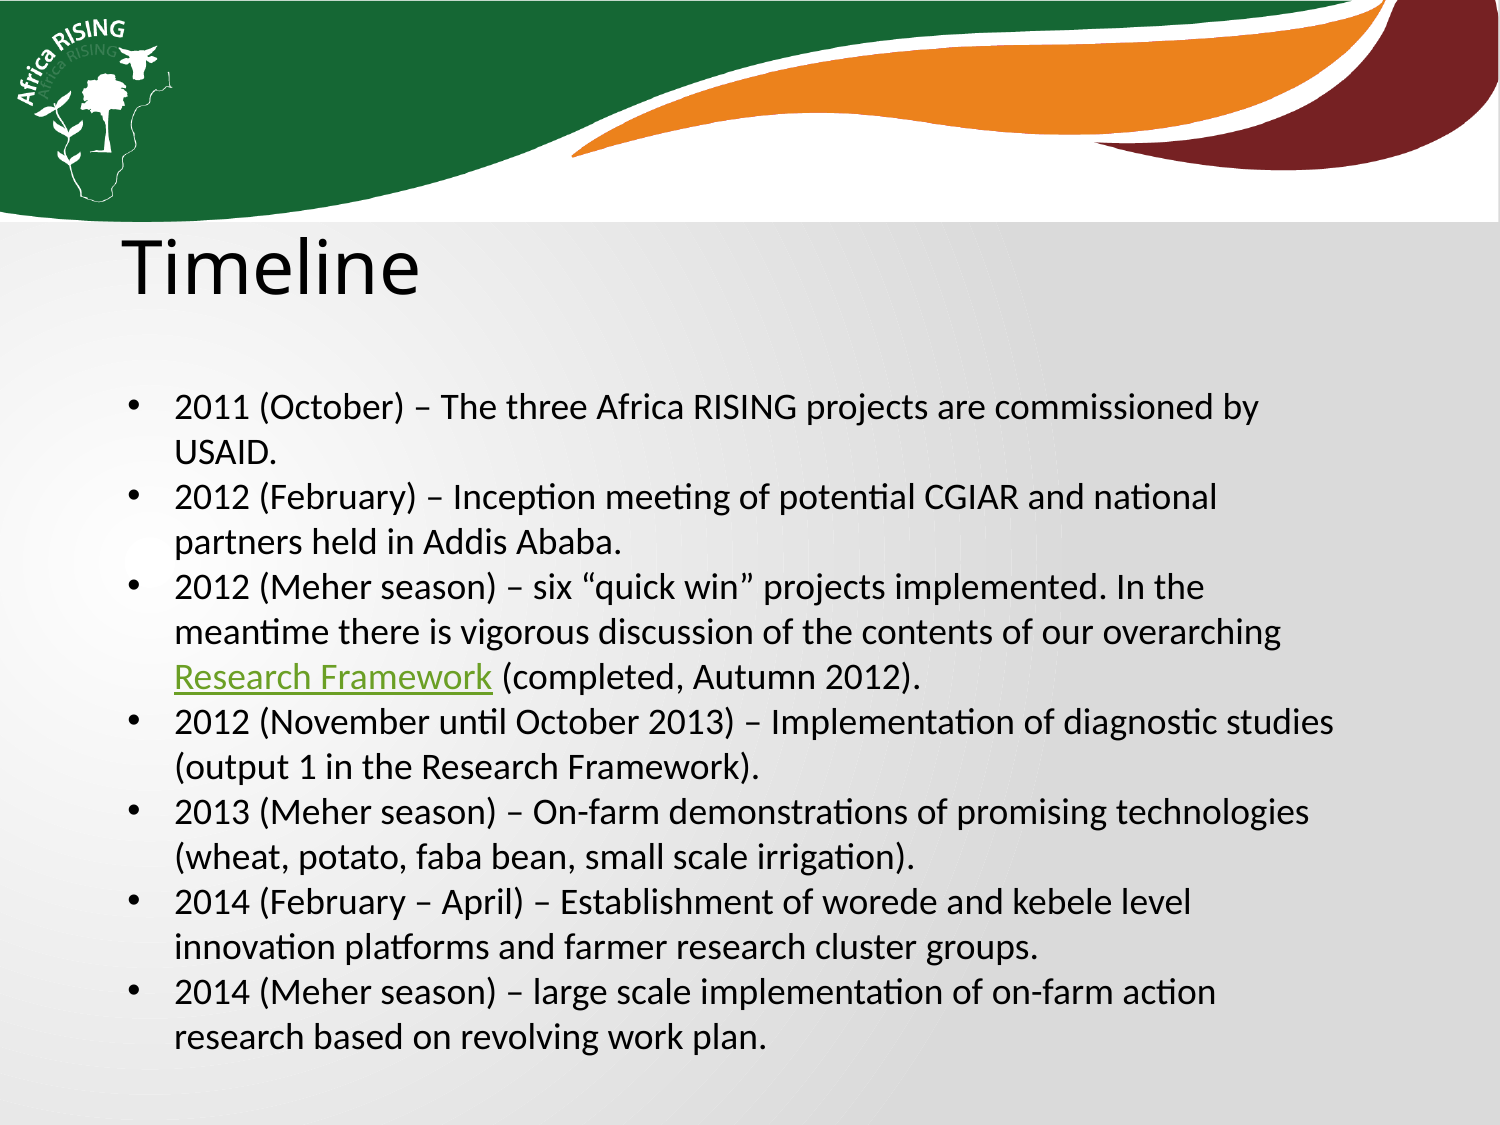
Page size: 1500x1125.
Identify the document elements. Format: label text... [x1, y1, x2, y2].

picture [0, 0, 1499, 222]
list Timeline [87, 212, 1363, 350]
text_box 2011 (October) – The three Africa RISING projects are commissioned by USAID. 2012 (February) – Inception meeting of potential CGIAR and national partners held in Addis Ababa. 2012 (Meher season) – six “quick win” projects implemented. In the meantime there is vigorous discussion of the contents of our overarching Research Framework (completed, Autumn 2012). 2012 (November until October 2013) – Implementation of diagnostic studies (output 1 in the Research Framework). 2013 (Meher season) – On-farm demonstrations of promising technologies (wheat, potato, faba bean, small scale irrigation). 2014 (February – April) – Establishment of worede and kebele level innovation platforms and farmer research cluster groups. 2014 (Meher season) – large scale implementation of on-farm action research based on revolving work plan. [112, 374, 1363, 1065]
